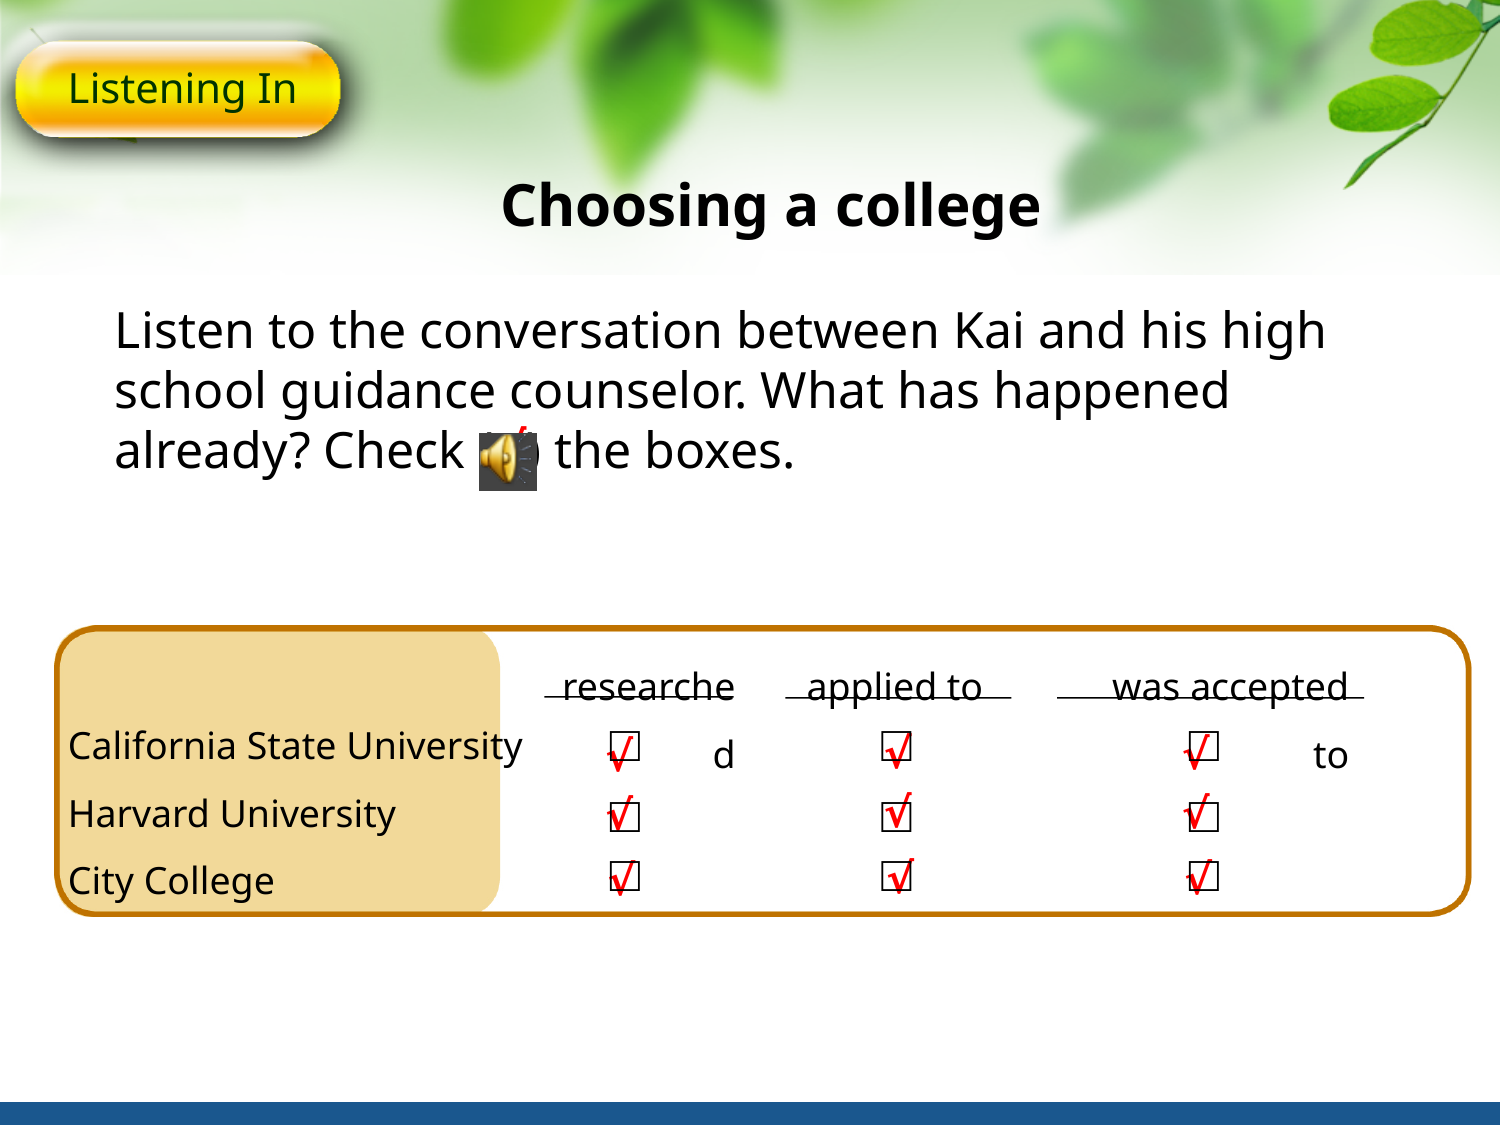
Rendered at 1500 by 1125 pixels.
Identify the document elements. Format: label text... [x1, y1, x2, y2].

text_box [0, 0, 396, 177]
picture [52, 625, 1472, 918]
picture [0, 0, 1500, 275]
picture [478, 432, 538, 492]
text_box Choosing a college [301, 160, 1211, 246]
text_box Listen to the conversation between Kai and his high school guidance counselor. What has happened already? Check (√) the boxes. [100, 290, 1430, 486]
